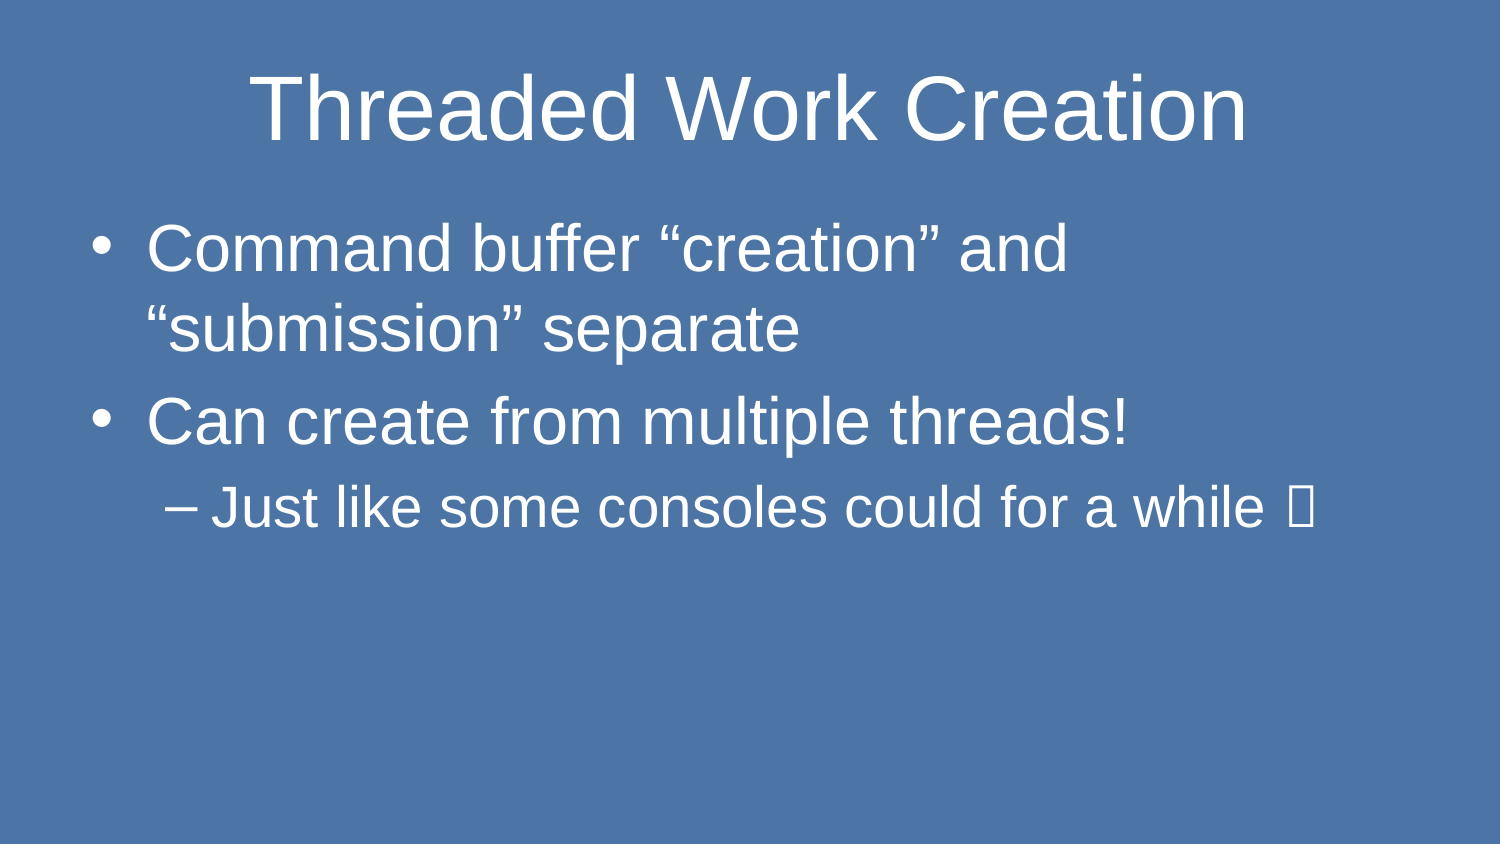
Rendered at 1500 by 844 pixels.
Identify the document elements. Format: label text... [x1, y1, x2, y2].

list Command buffer “creation” and “submission” separate Can create from multiple threads! Just like some consoles could for a while  [74, 196, 1426, 754]
title Threaded Work Creation [74, 33, 1426, 175]
